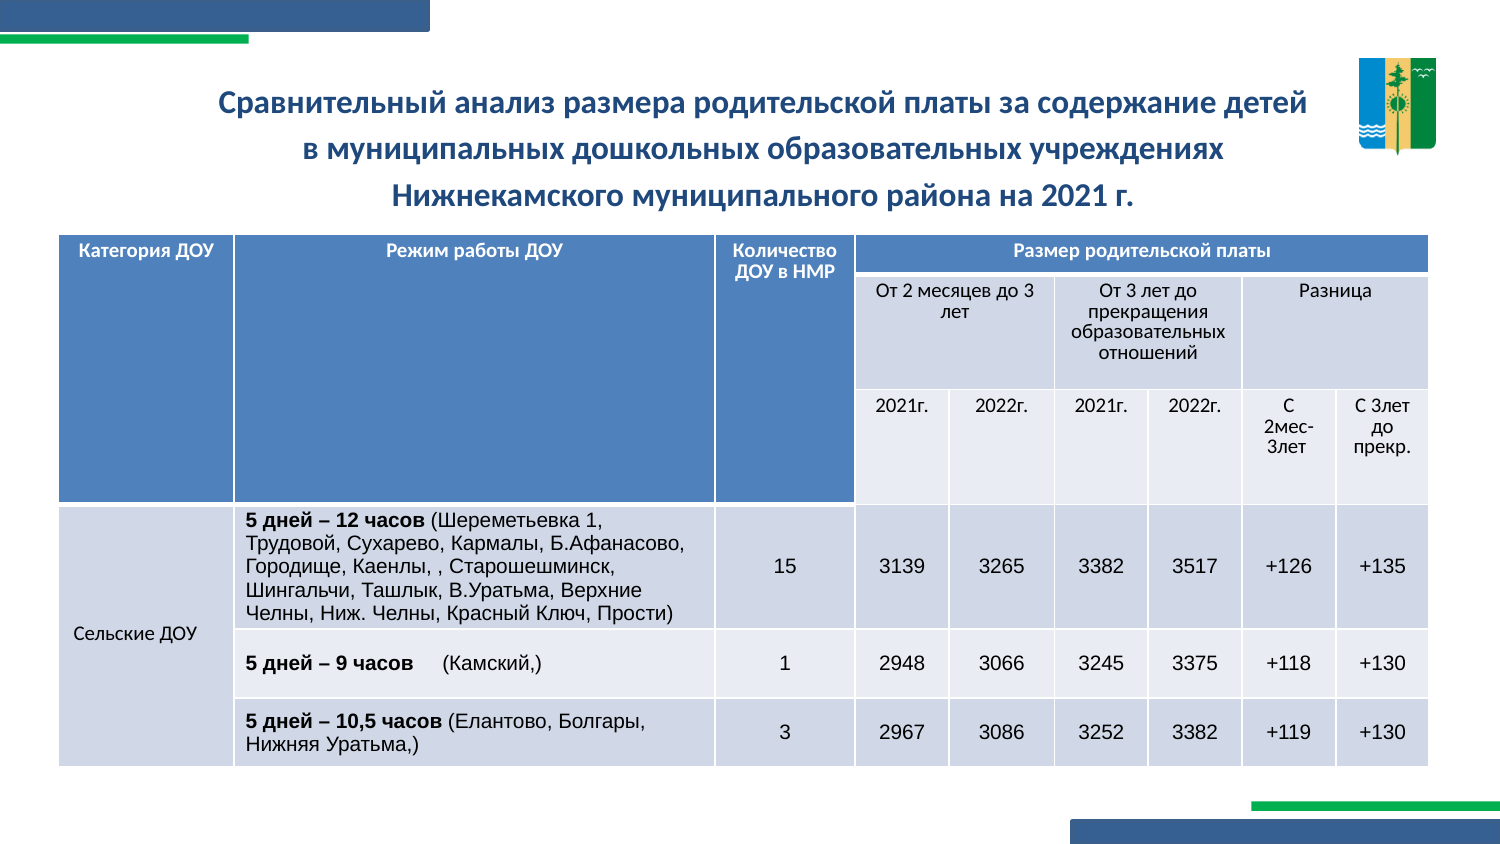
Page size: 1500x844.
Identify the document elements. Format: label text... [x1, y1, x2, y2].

table_header Размер родительской платы [856, 235, 1428, 272]
text_box [0, 32, 251, 46]
picture [1359, 58, 1437, 156]
table_header Категория ДОУ [59, 235, 233, 502]
table_cell 5 дней – 10,5 часов (Елантово, Болгары, Нижняя Уратьма,) [235, 699, 714, 766]
table_cell 3382 [1055, 505, 1147, 628]
table_cell 3382 [1149, 699, 1241, 766]
text_box [0, 0, 430, 32]
table_cell +119 [1243, 699, 1335, 766]
table_cell 3252 [1055, 699, 1147, 766]
table_cell +118 [1243, 630, 1335, 697]
table_cell 3375 [1149, 630, 1241, 697]
text_box [1070, 819, 1500, 844]
table_cell 3245 [1055, 630, 1147, 697]
table_cell 3 [716, 699, 854, 766]
table_header Количество ДОУ в НМР [716, 235, 854, 502]
table_cell 2948 [856, 630, 948, 697]
table_cell 3066 [950, 630, 1054, 697]
table_cell +130 [1337, 699, 1428, 766]
table_cell С 2мес-3лет [1243, 390, 1335, 504]
table_cell 2022г. [950, 390, 1054, 504]
table_cell 15 [716, 507, 854, 628]
table_cell 3265 [950, 505, 1054, 628]
table_cell 5 дней – 12 часов (Шереметьевка 1, Трудовой, Сухарево, Кармалы, Б.Афанасово, Городище, Каенлы, , Старошешминск, Шингальчи, Ташлык, В.Уратьма, Верхние Челны, Ниж. Челны, Красный Ключ, Прости) [235, 507, 714, 628]
table_cell +126 [1243, 505, 1335, 628]
table_cell Сельские ДОУ [59, 507, 233, 766]
table_cell От 2 месяцев до 3 лет [856, 277, 1054, 389]
table_cell 2021г. [856, 390, 948, 504]
table_cell 5 дней – 9 часов (Камский,) [235, 630, 714, 697]
table_cell 3139 [856, 505, 948, 628]
table_header Режим работы ДОУ [235, 235, 714, 502]
table_cell +135 [1337, 505, 1428, 628]
table_cell 2967 [856, 699, 948, 766]
table_cell 2021г. [1055, 390, 1147, 504]
text_box Сравнительный анализ размера родительской платы за содержание детей в муниципальных дошкольных образовательных учреждениях Нижнекамского муниципального района на 2021 г. [35, 70, 1500, 223]
table_cell 1 [716, 630, 854, 697]
table_cell 3086 [950, 699, 1054, 766]
table_cell +130 [1337, 630, 1428, 697]
table_cell 3517 [1149, 505, 1241, 628]
table_cell С 3лет до прекр. [1337, 390, 1428, 504]
table_cell От 3 лет до прекращения образовательных отношений [1055, 277, 1241, 389]
table_cell 2022г. [1149, 390, 1241, 504]
table_cell Разница [1243, 277, 1428, 389]
text_box [1249, 799, 1500, 813]
